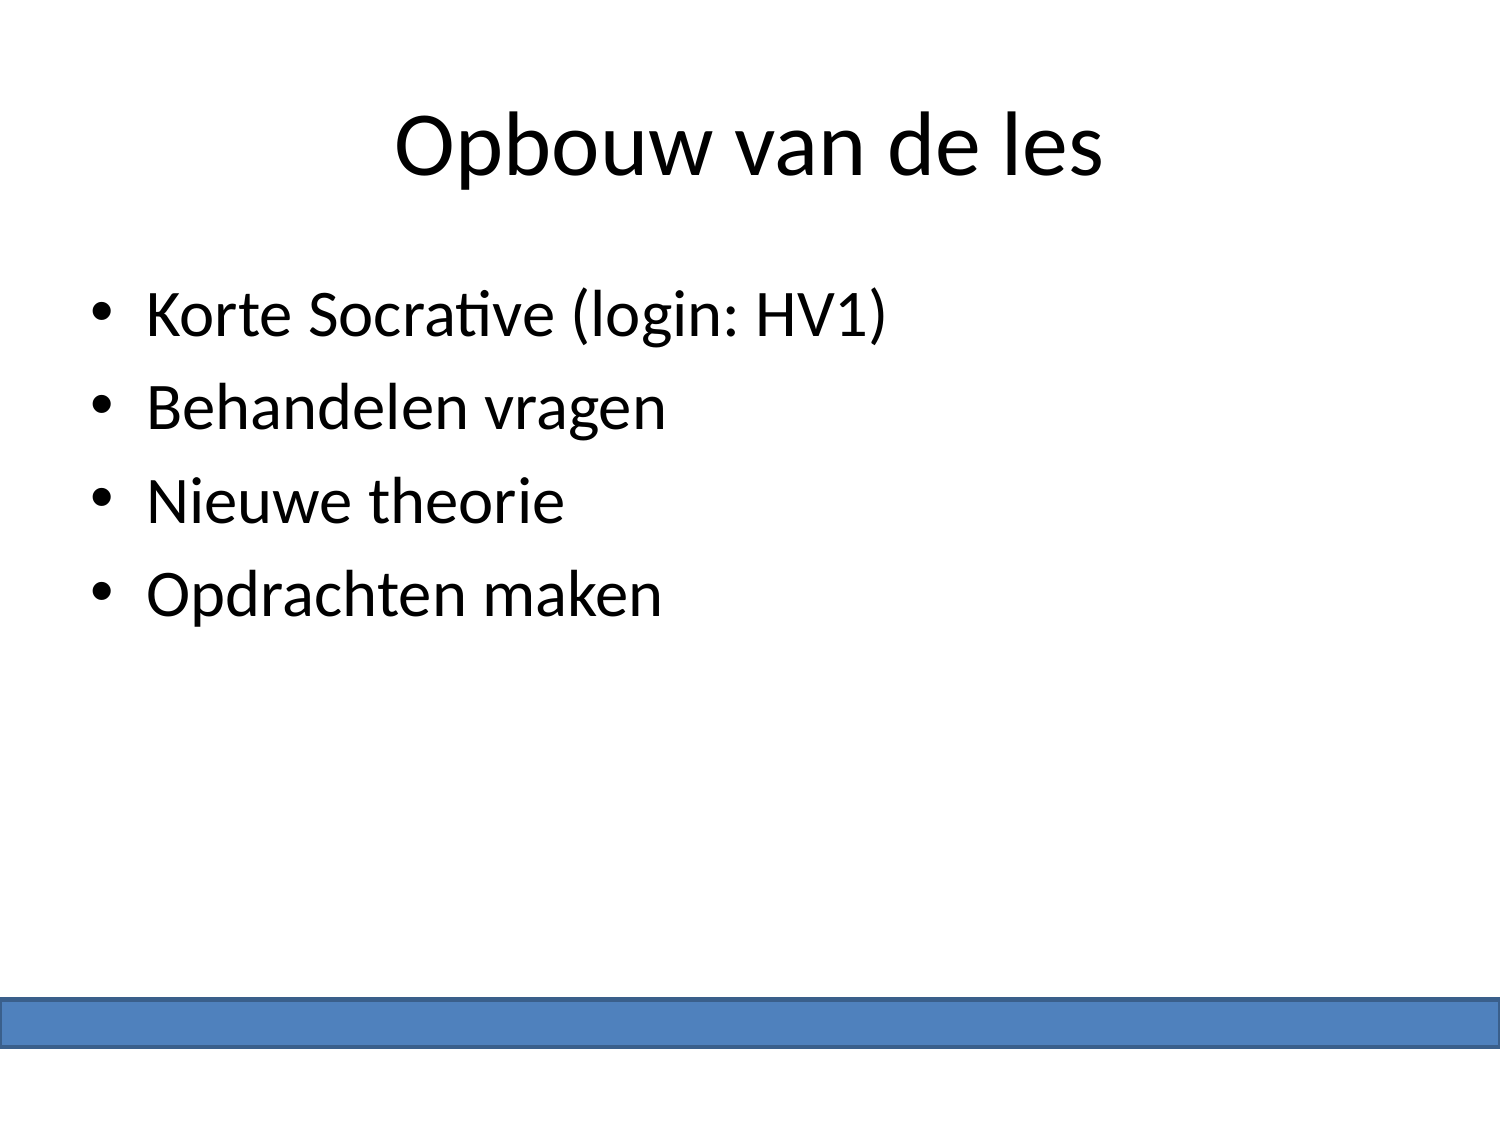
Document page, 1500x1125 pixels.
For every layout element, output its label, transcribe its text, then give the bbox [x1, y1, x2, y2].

text_box [0, 997, 1500, 1049]
title Opbouw van de les [75, 45, 1425, 233]
list Korte Socrative (login: HV1) Behandelen vragen Nieuwe theorie Opdrachten maken [75, 262, 1425, 941]
